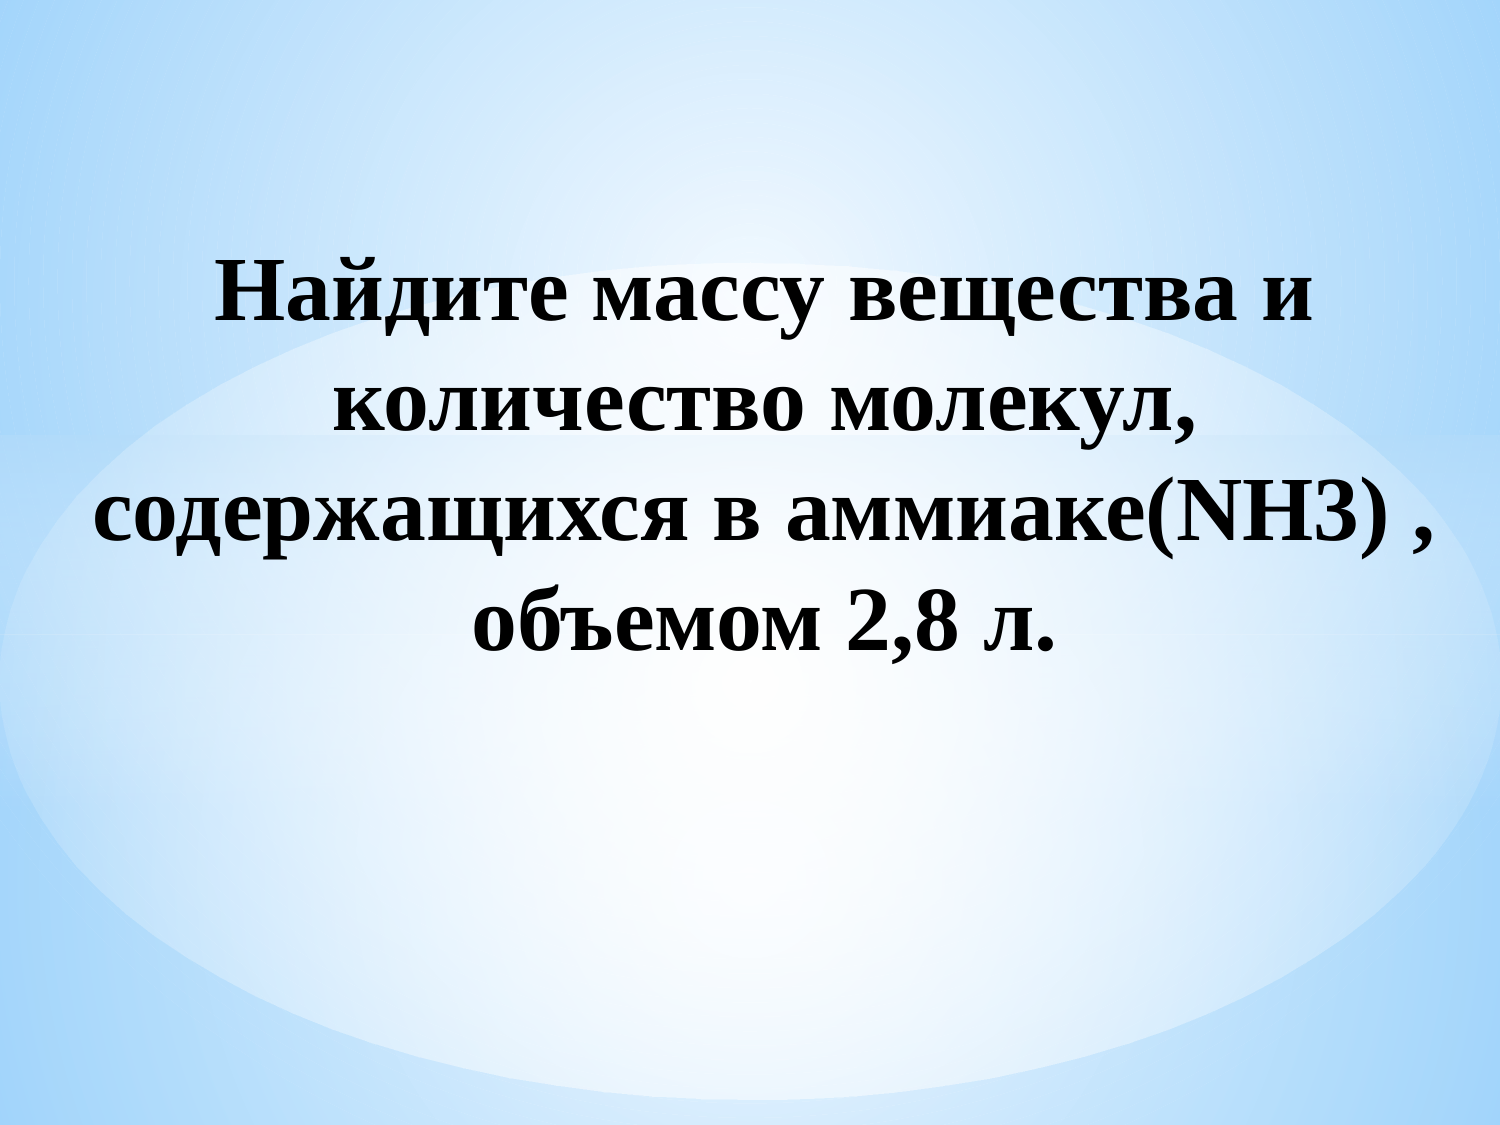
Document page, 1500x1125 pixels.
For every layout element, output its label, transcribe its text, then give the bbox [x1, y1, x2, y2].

title Найдите массу вещества и количество молекул, содержащихся в аммиаке(NH3) , объемом 2,8 л. [0, 1, 1500, 1083]
